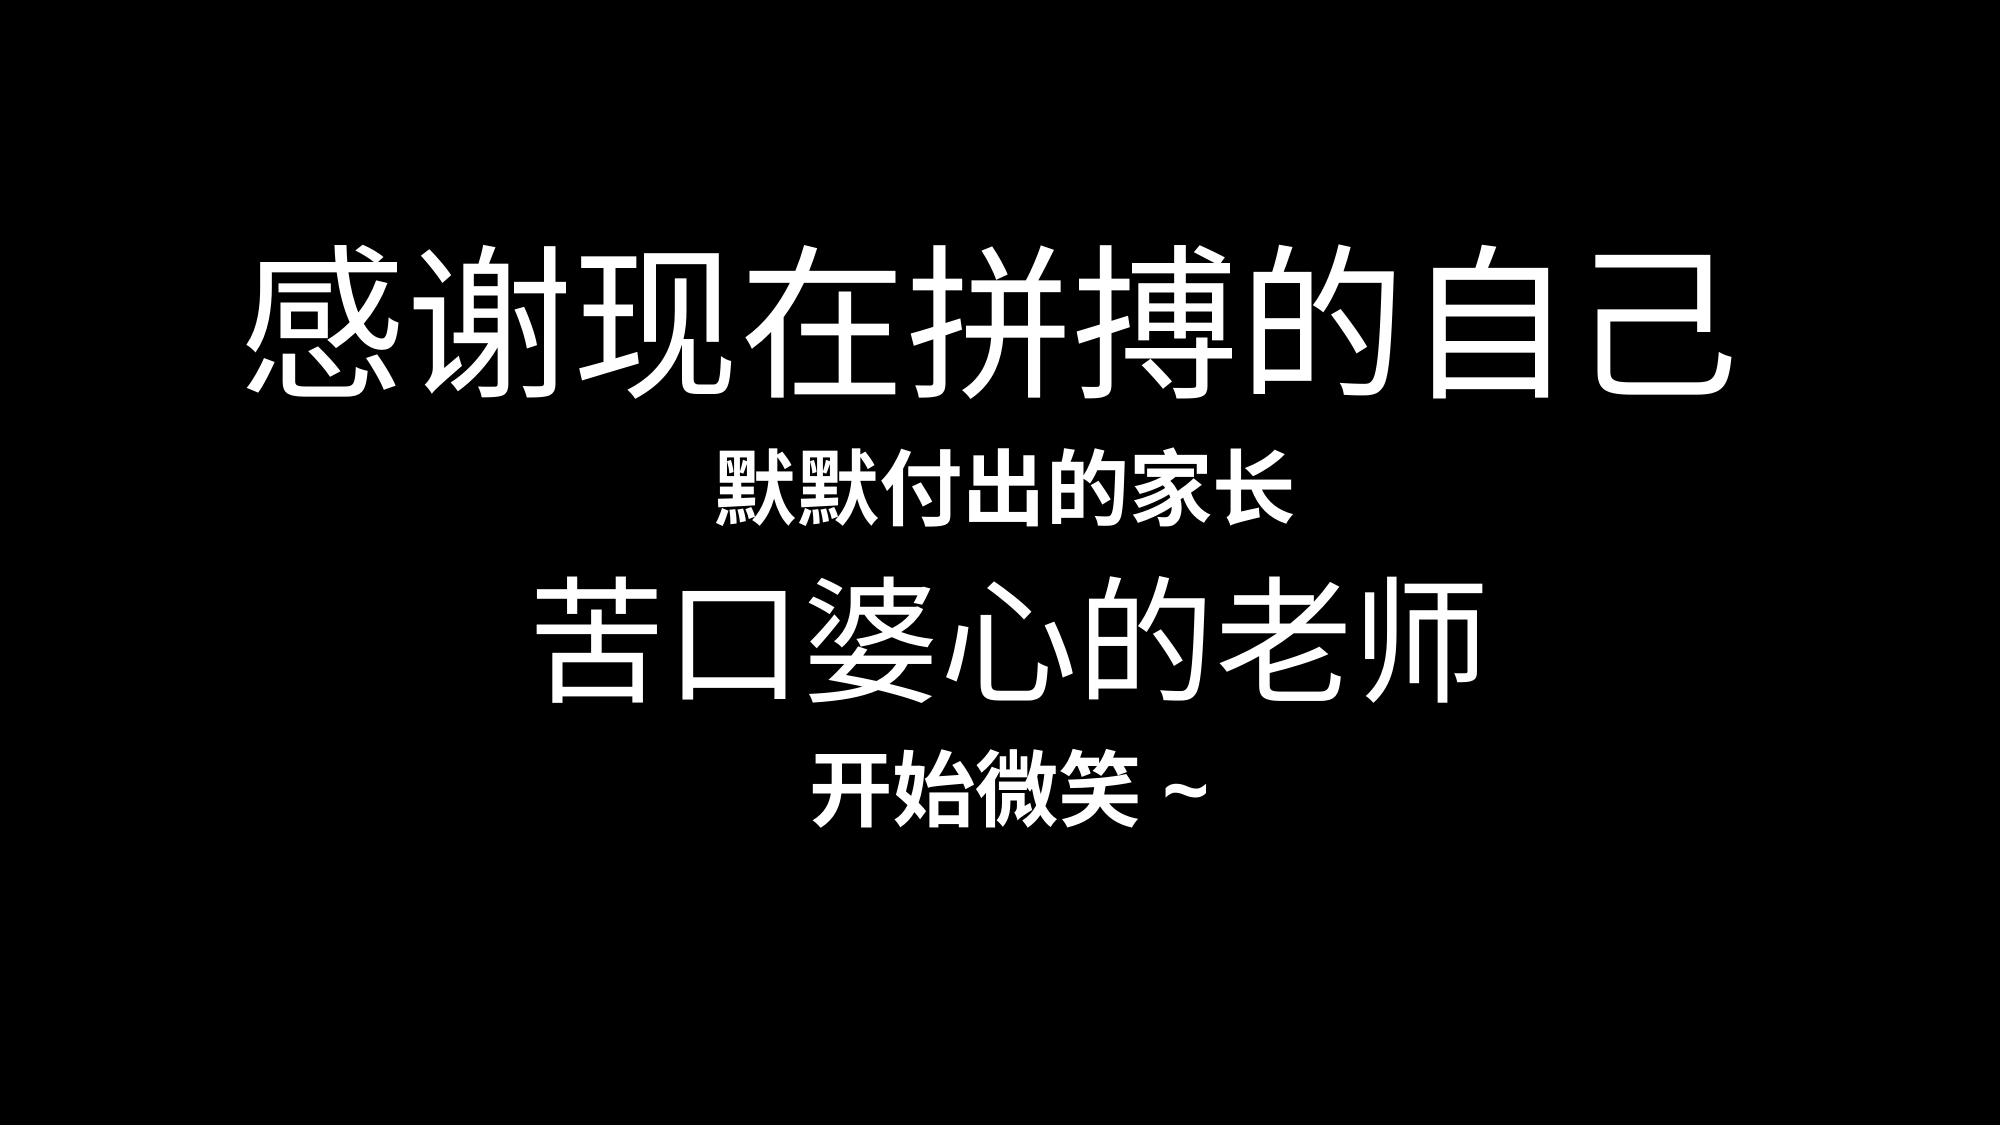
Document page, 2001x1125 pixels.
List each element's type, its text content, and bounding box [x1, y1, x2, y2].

text_box 默默付出的家长 [162, 428, 1847, 544]
text_box 苦口婆心的老师 [167, 547, 1852, 728]
text_box 开始微笑~ [167, 729, 1852, 845]
text_box 感谢现在拼搏的自己 [148, 211, 1832, 427]
